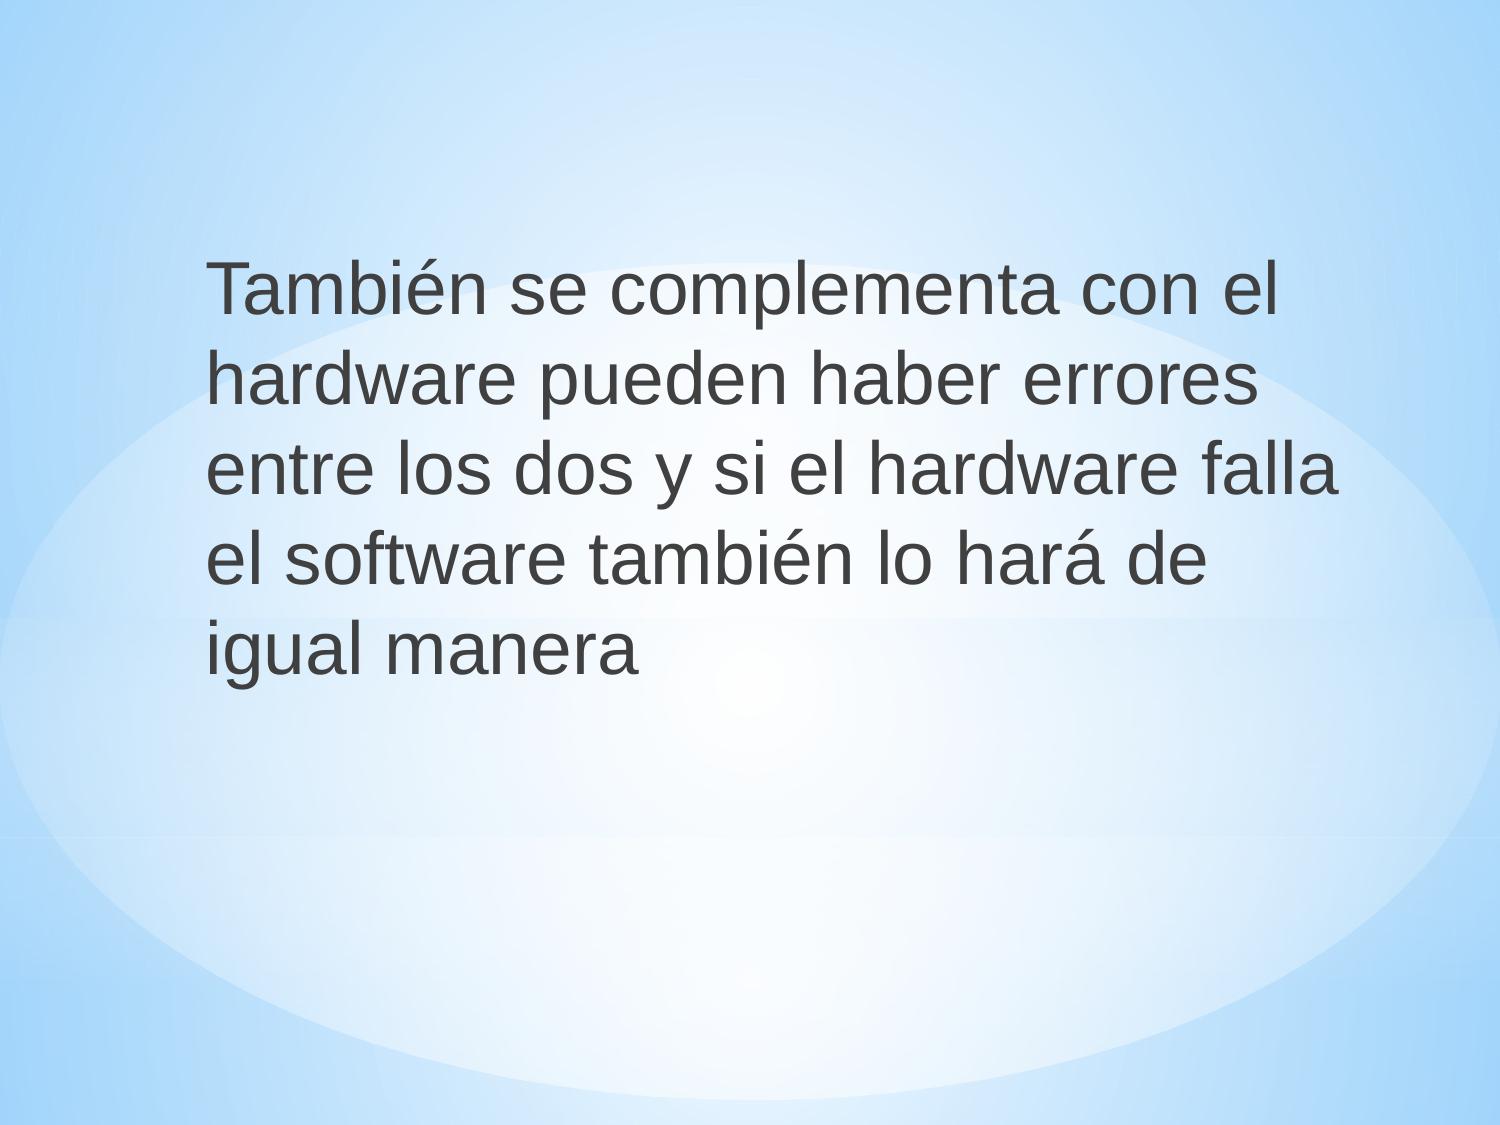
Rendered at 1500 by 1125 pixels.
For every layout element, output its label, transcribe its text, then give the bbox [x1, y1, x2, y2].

list También se complementa con el hardware pueden haber errores entre los dos y si el hardware falla el software también lo hará de igual manera [183, 231, 1384, 1041]
